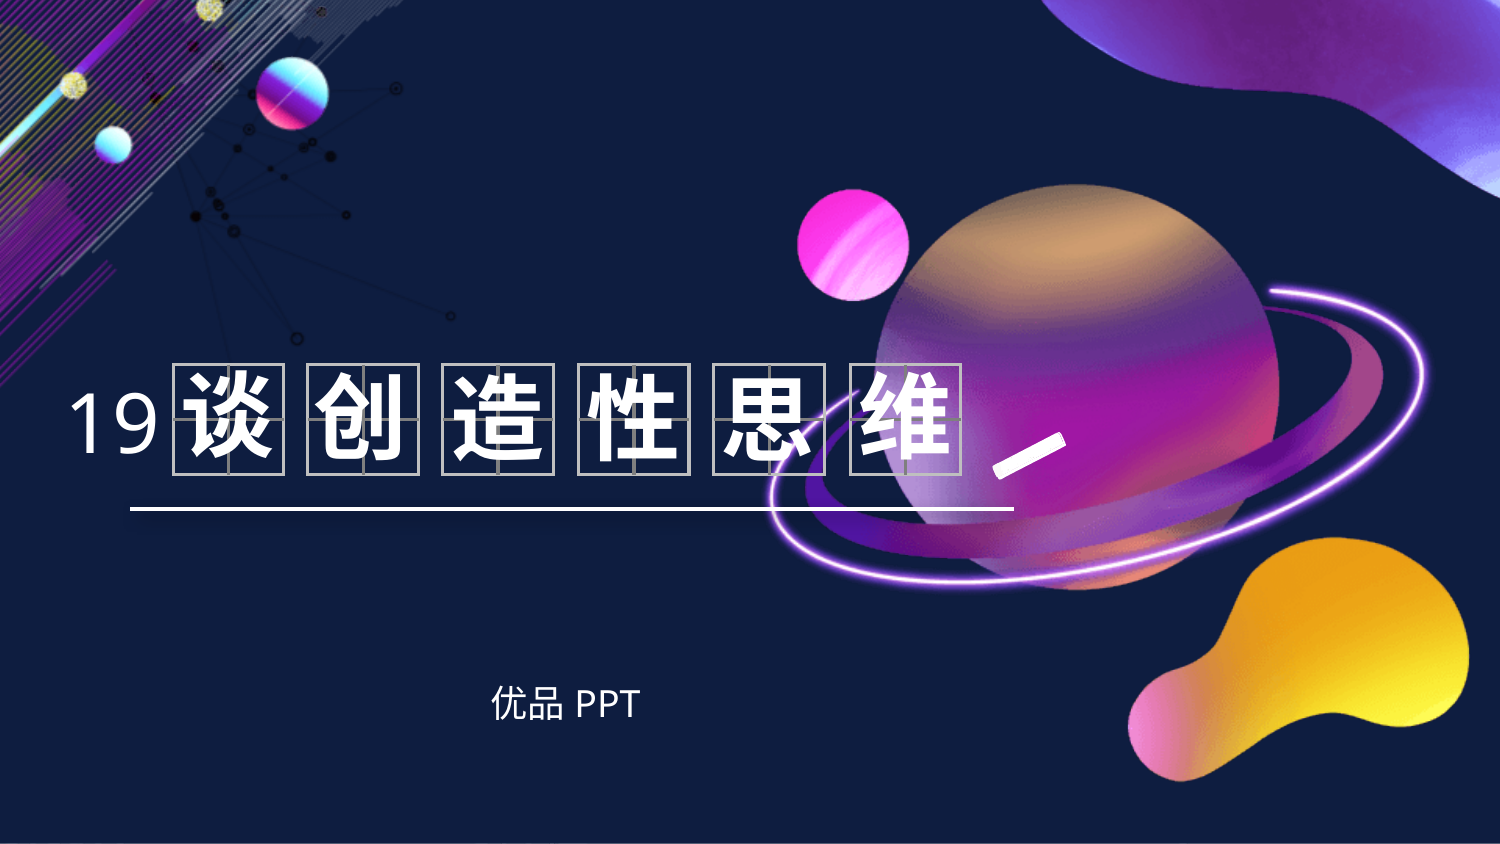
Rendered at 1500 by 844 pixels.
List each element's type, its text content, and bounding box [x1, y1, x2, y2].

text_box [307, 364, 419, 475]
text_box 创 [302, 352, 437, 477]
picture [656, 0, 1500, 844]
text_box 19 [53, 364, 168, 476]
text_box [578, 364, 689, 475]
picture [0, 0, 466, 441]
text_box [173, 364, 284, 475]
text_box 优品PPT [169, 669, 961, 731]
text_box 性 [575, 354, 709, 478]
text_box 思 [709, 354, 843, 479]
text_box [992, 431, 1067, 480]
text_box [850, 364, 961, 475]
text_box 维 [847, 351, 981, 476]
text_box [713, 364, 825, 475]
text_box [442, 364, 554, 475]
text_box 谈 [168, 351, 303, 476]
text_box 造 [439, 354, 573, 478]
